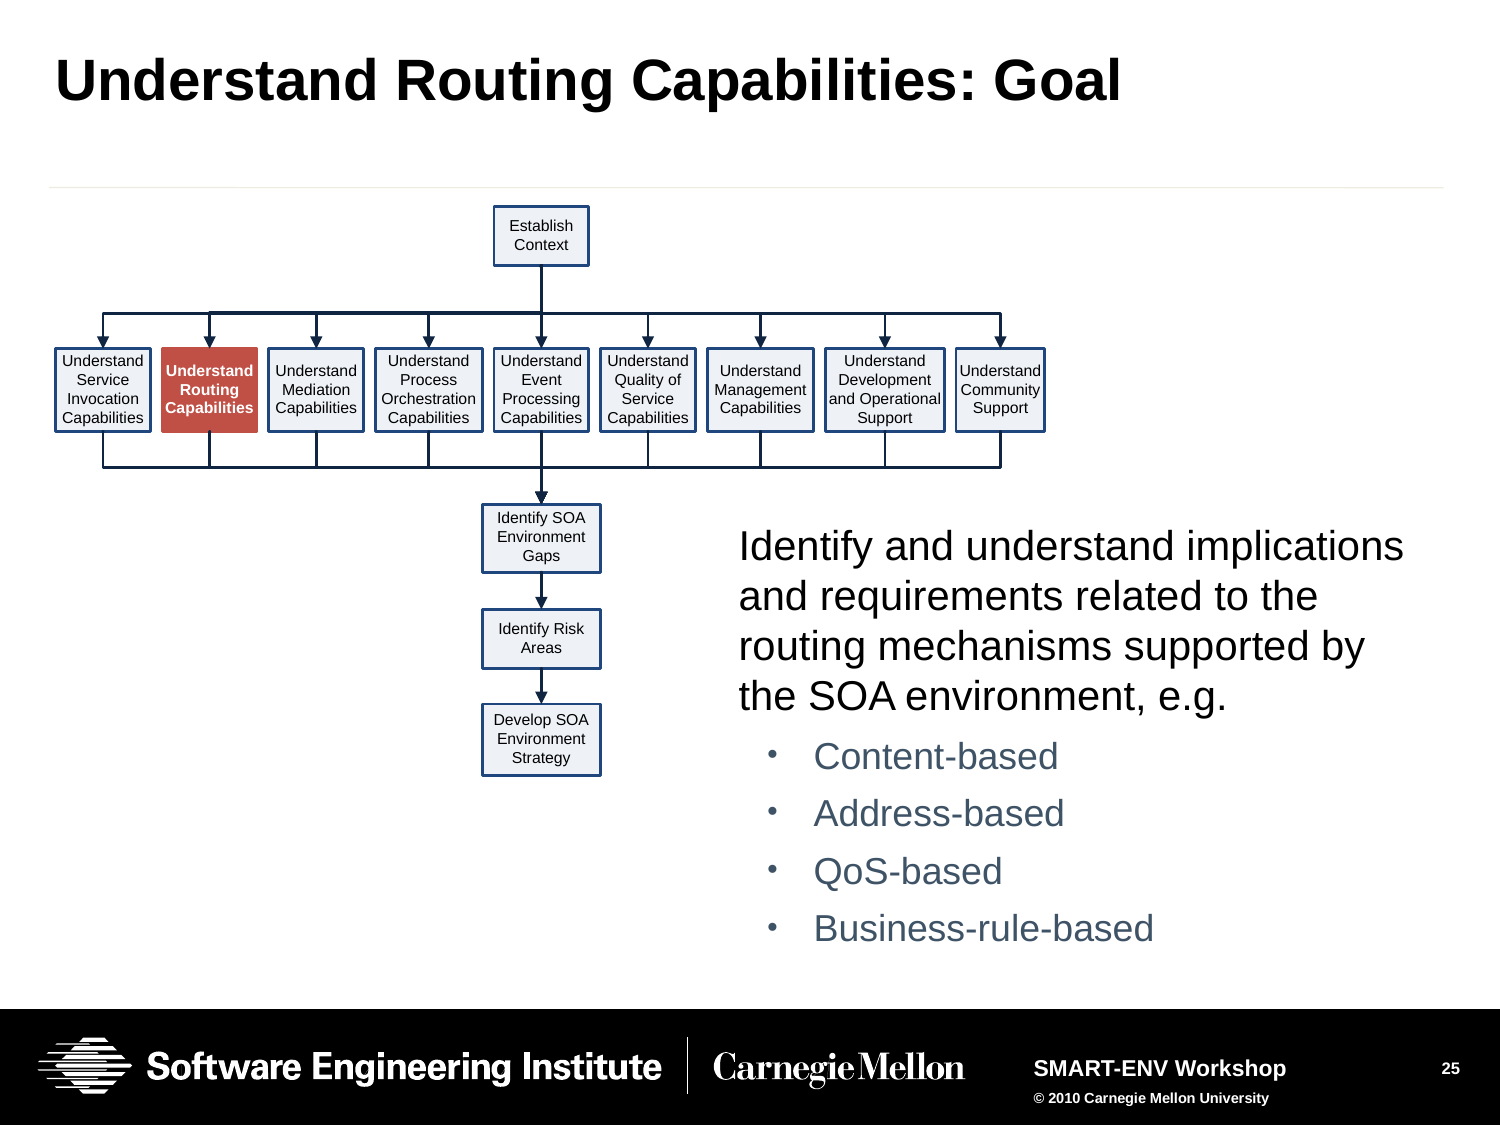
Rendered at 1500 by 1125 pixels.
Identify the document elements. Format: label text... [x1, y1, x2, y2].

picture [52, 203, 1049, 779]
title Understand Routing Capabilities: Goal [55, 49, 1451, 114]
text_box Identify and understand implications and requirements related to the routing mechanisms supported by the SOA environment, e.g. Content-based Address-based QoS-based Business-rule-based [723, 511, 1439, 957]
